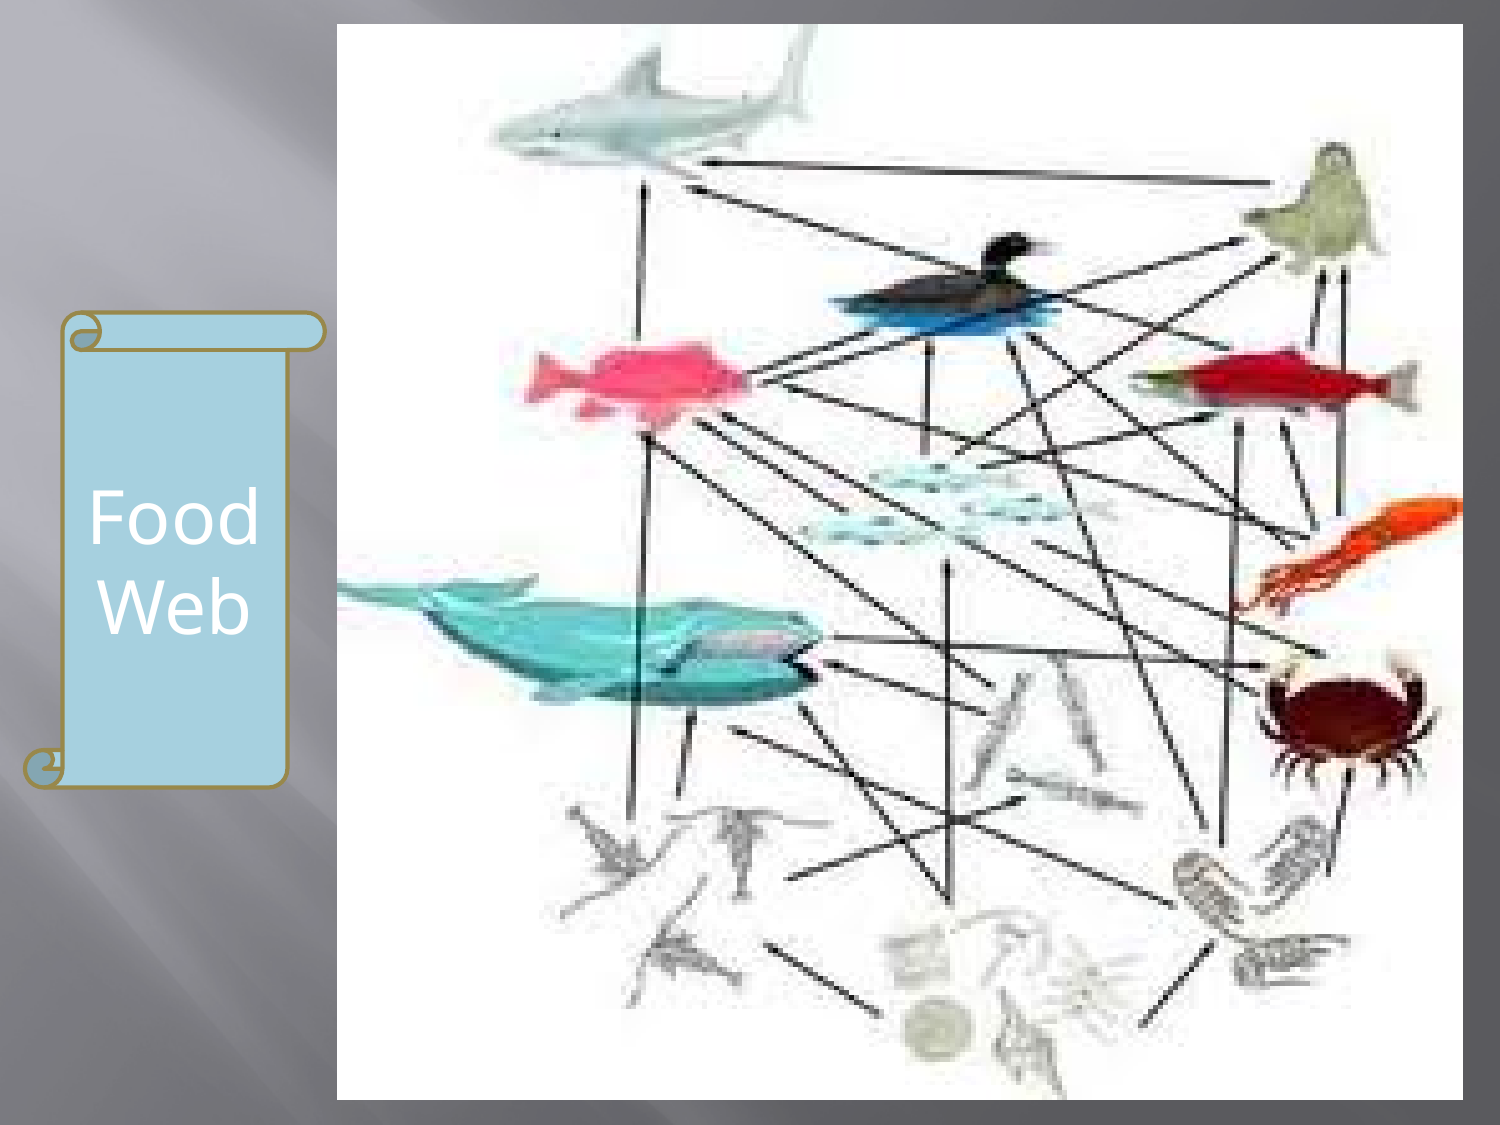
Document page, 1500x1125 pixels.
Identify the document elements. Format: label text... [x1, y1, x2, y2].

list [337, 24, 1463, 1101]
text_box Food Web [22, 310, 327, 790]
